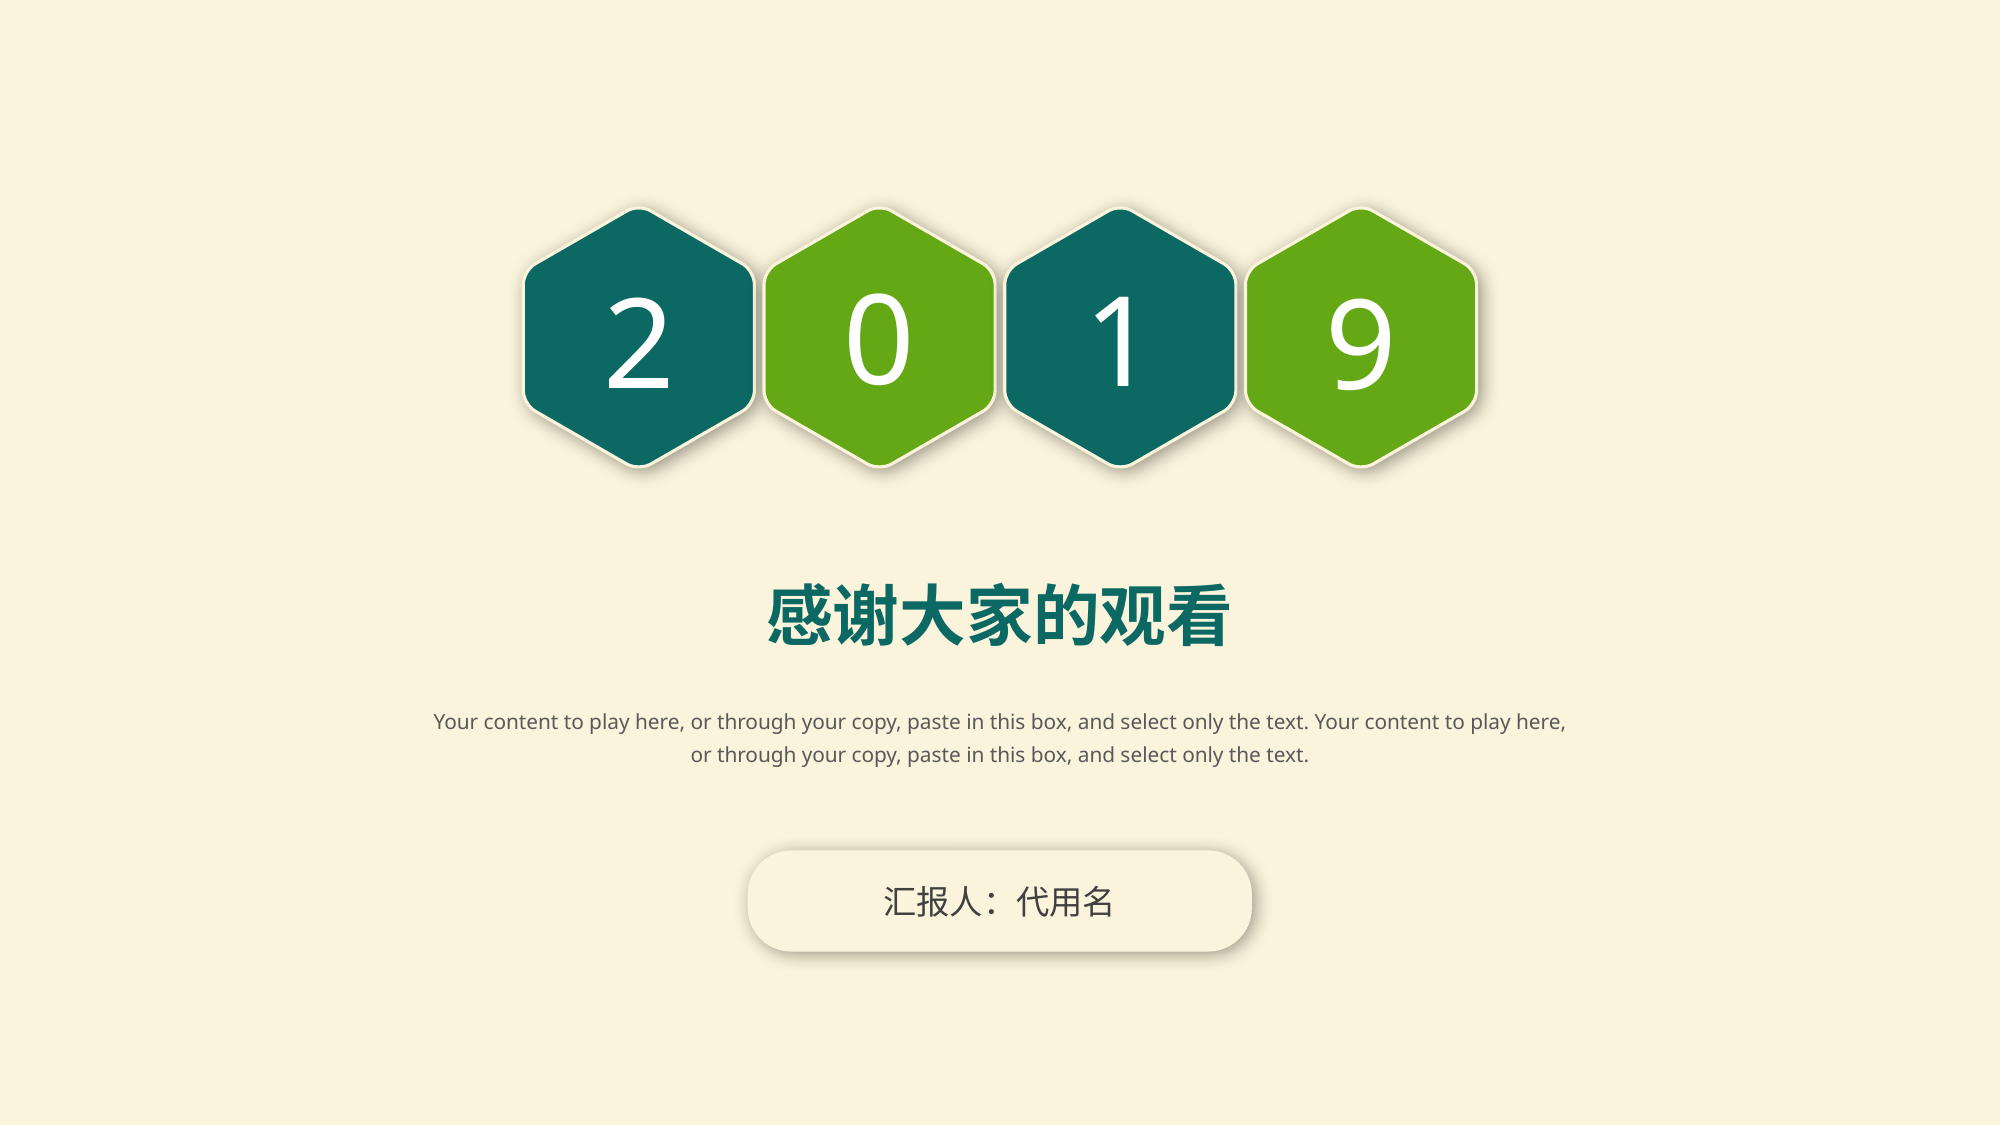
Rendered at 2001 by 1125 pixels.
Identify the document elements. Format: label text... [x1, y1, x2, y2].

text_box [1245, 207, 1477, 467]
text_box 2 [588, 256, 690, 422]
text_box 9 [1310, 257, 1412, 423]
text_box Your content to play here, or through your copy, paste in this box, and select only the text. Your content to play here, or through your copy, paste in this box, and select only the text. [415, 694, 1584, 774]
text_box 汇报人：代用名 [853, 872, 1146, 930]
text_box [747, 850, 1252, 952]
text_box [1004, 207, 1236, 467]
text_box [523, 207, 755, 467]
text_box [763, 207, 996, 467]
text_box 0 [829, 251, 931, 417]
text_box 感谢大家的观看 [751, 566, 1249, 661]
text_box 1 [1069, 254, 1171, 419]
